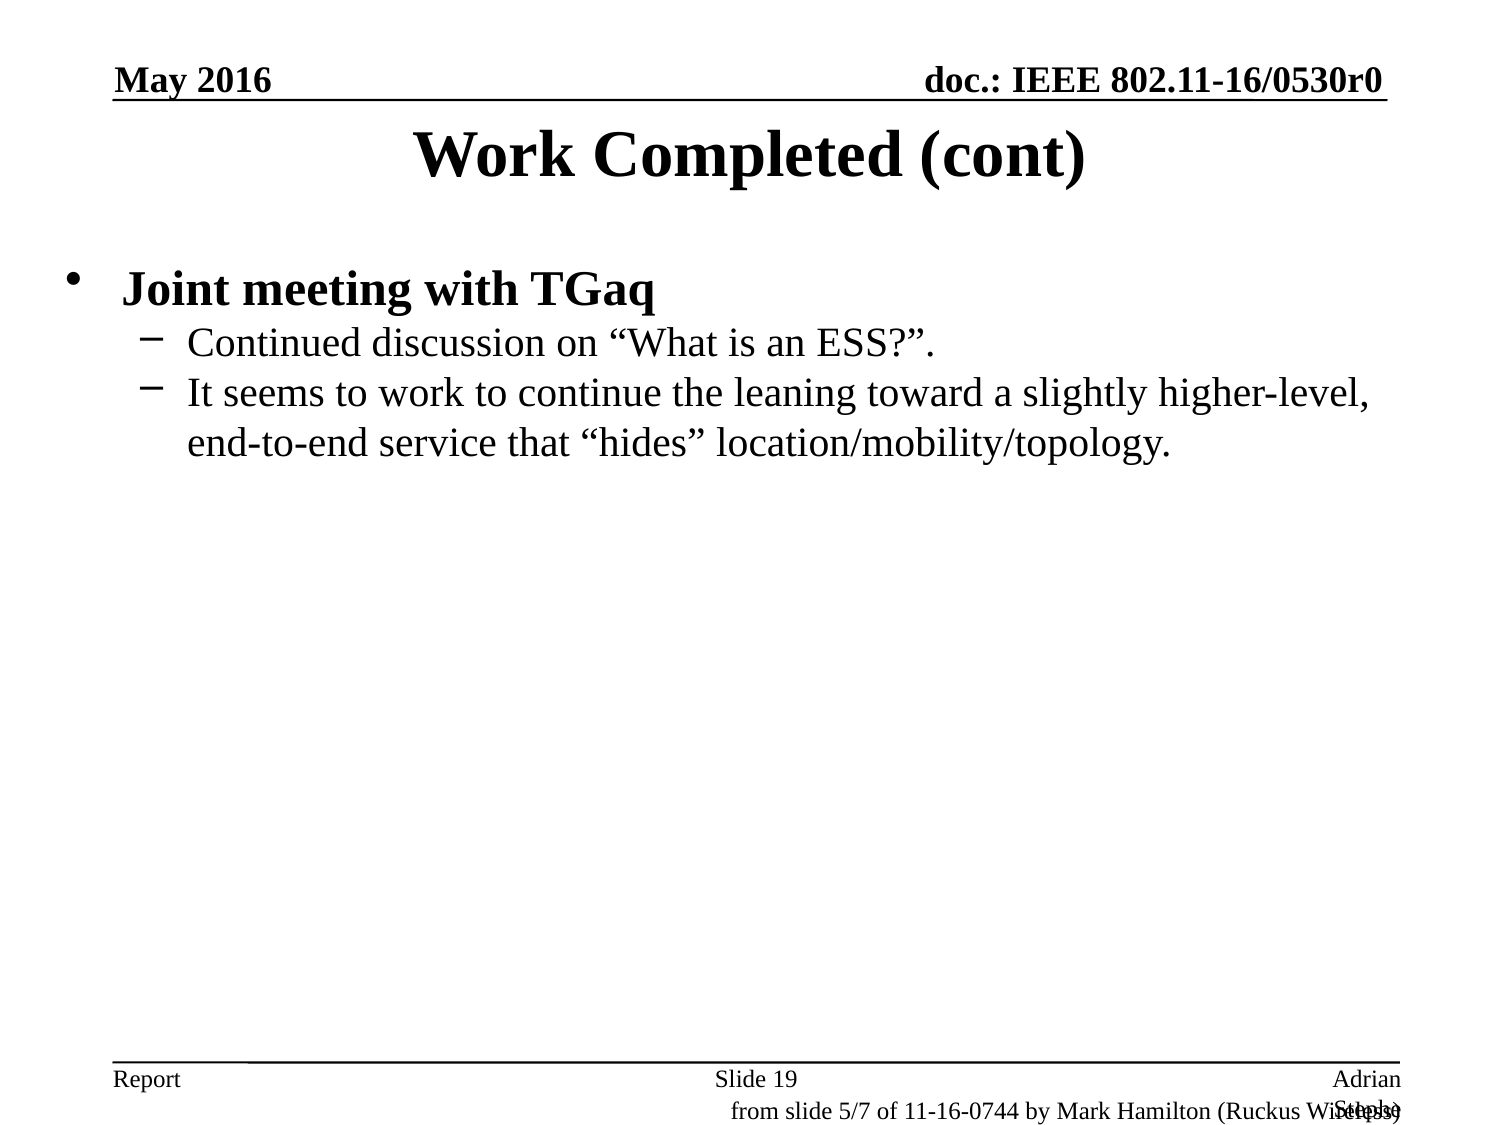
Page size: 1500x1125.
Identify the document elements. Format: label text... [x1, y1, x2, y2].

slide_number Slide 19 [711, 1061, 801, 1093]
footer Adrian Stephens, Intel Corporation [1324, 1061, 1402, 1093]
text_box from slide 5/7 of 11-16-0744 by Mark Hamilton (Ruckus Wireless) [343, 1087, 1417, 1125]
list Joint meeting with TGaq Continued discussion on “What is an ESS?”. It seems to work to continue the leaning toward a slightly higher-level, end-to-end service that “hides” location/mobility/topology. [50, 187, 1425, 1013]
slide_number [114, 54, 374, 101]
title Work Completed (cont) [112, 112, 1388, 187]
